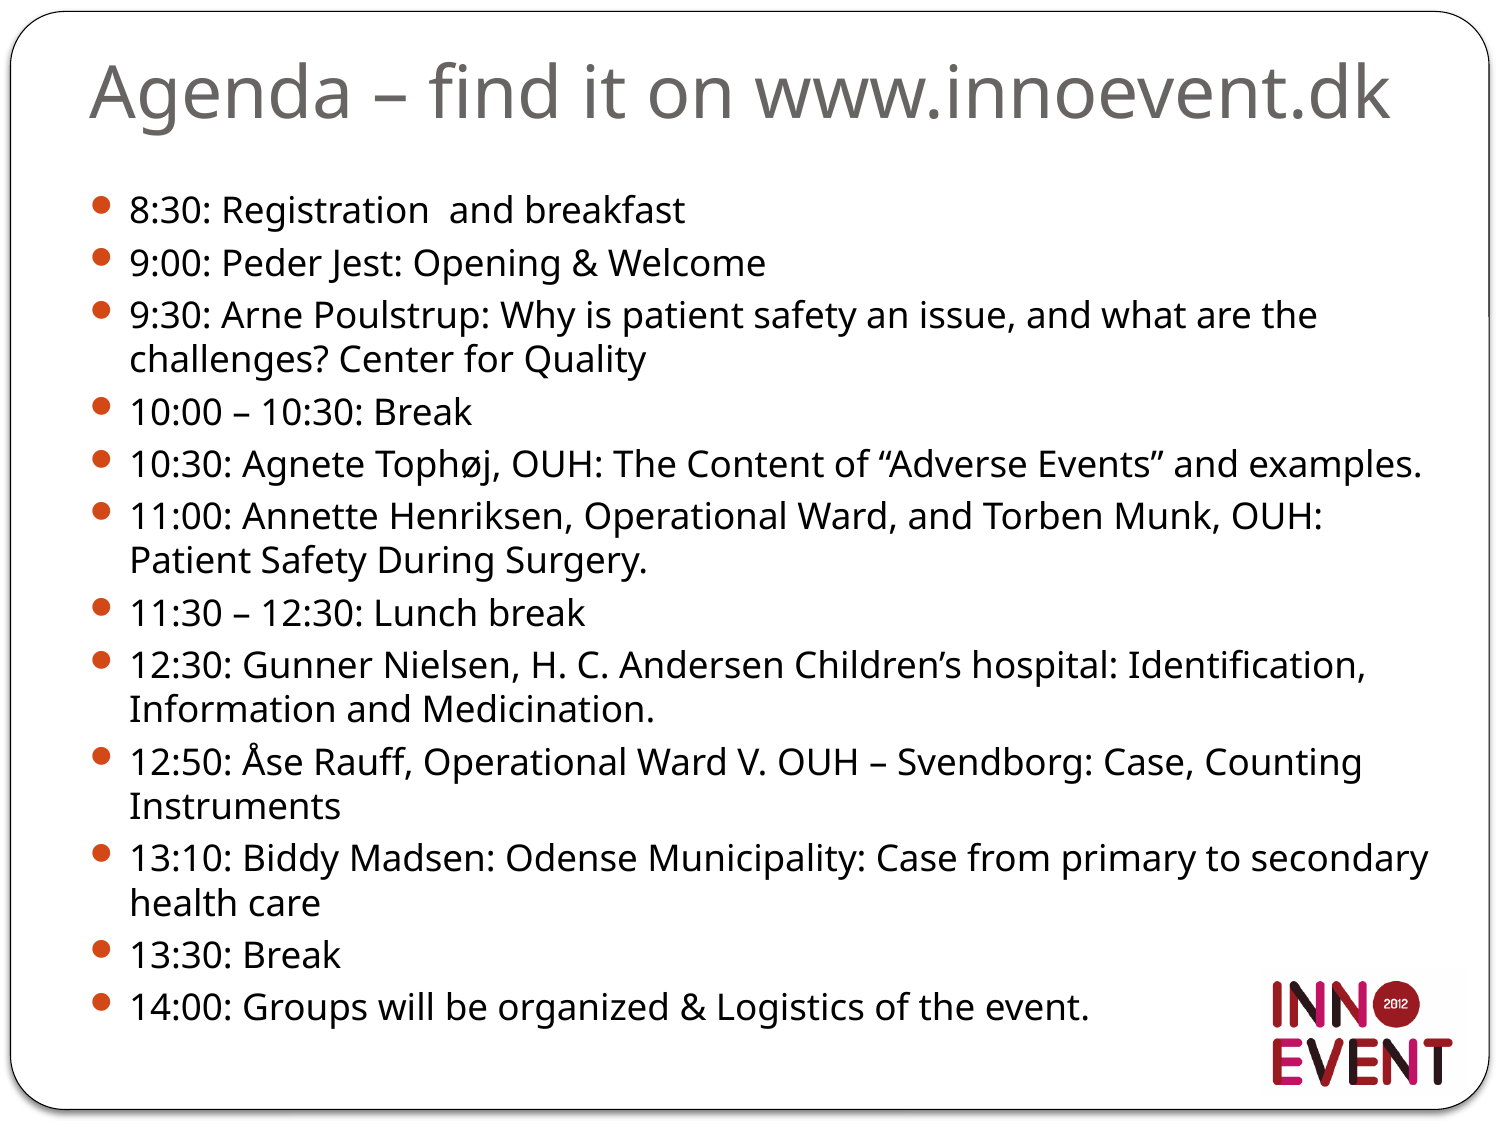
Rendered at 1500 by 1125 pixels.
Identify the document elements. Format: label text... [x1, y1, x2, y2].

picture [1258, 966, 1467, 1096]
list 8:30: Registration and breakfast 9:00: Peder Jest: Opening & Welcome 9:30: Arne Poulstrup: Why is patient safety an issue, and what are the challenges? Center for Quality 10:00 – 10:30: Break 10:30: Agnete Tophøj, OUH: The Content of “Adverse Events” and examples. 11:00: Annette Henriksen, Operational Ward, and Torben Munk, OUH: Patient Safety During Surgery. 11:30 – 12:30: Lunch break 12:30: Gunner Nielsen, H. C. Andersen Children’s hospital: Identification, Information and Medicination. 12:50: Åse Rauff, Operational Ward V. OUH – Svendborg: Case, Counting Instruments 13:10: Biddy Madsen: Odense Municipality: Case from primary to secondary health care 13:30: Break 14:00: Groups will be organized & Logistics of the event. [75, 179, 1467, 1076]
title Agenda – find it on www.innoevent.dk [75, 0, 1425, 149]
